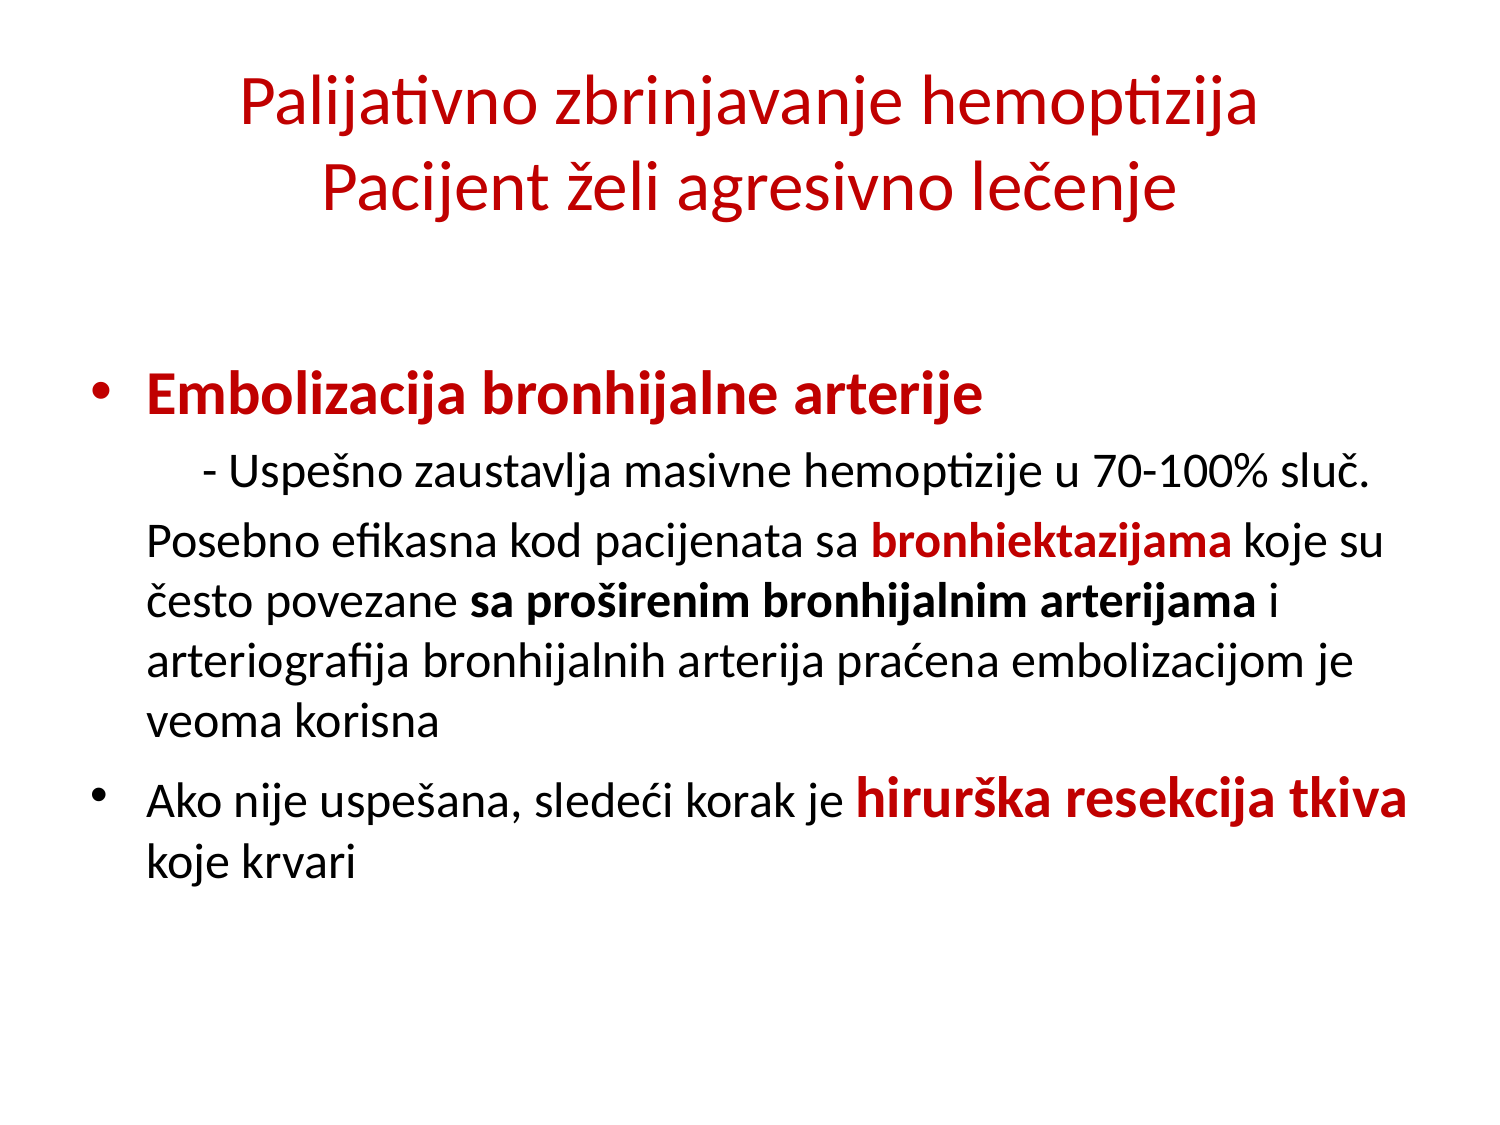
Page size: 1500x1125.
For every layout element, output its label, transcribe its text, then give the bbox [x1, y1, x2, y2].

list Embolizacija bronhijalne arterije - Uspešno zaustavlja masivne hemoptizije u 70-100% sluč. Posebno efikasna kod pacijenata sa bronhiektazijama koje su često povezane sa proširenim bronhijalnim arterijama i arteriografija bronhijalnih arterija praćena embolizacijom je veoma korisna Ako nije uspešana, sledeći korak je hirurška resekcija tkiva koje krvari [75, 262, 1425, 1005]
title Palijativno zbrinjavanje hemoptizija Pacijent želi agresivno lečenje [75, 45, 1425, 233]
